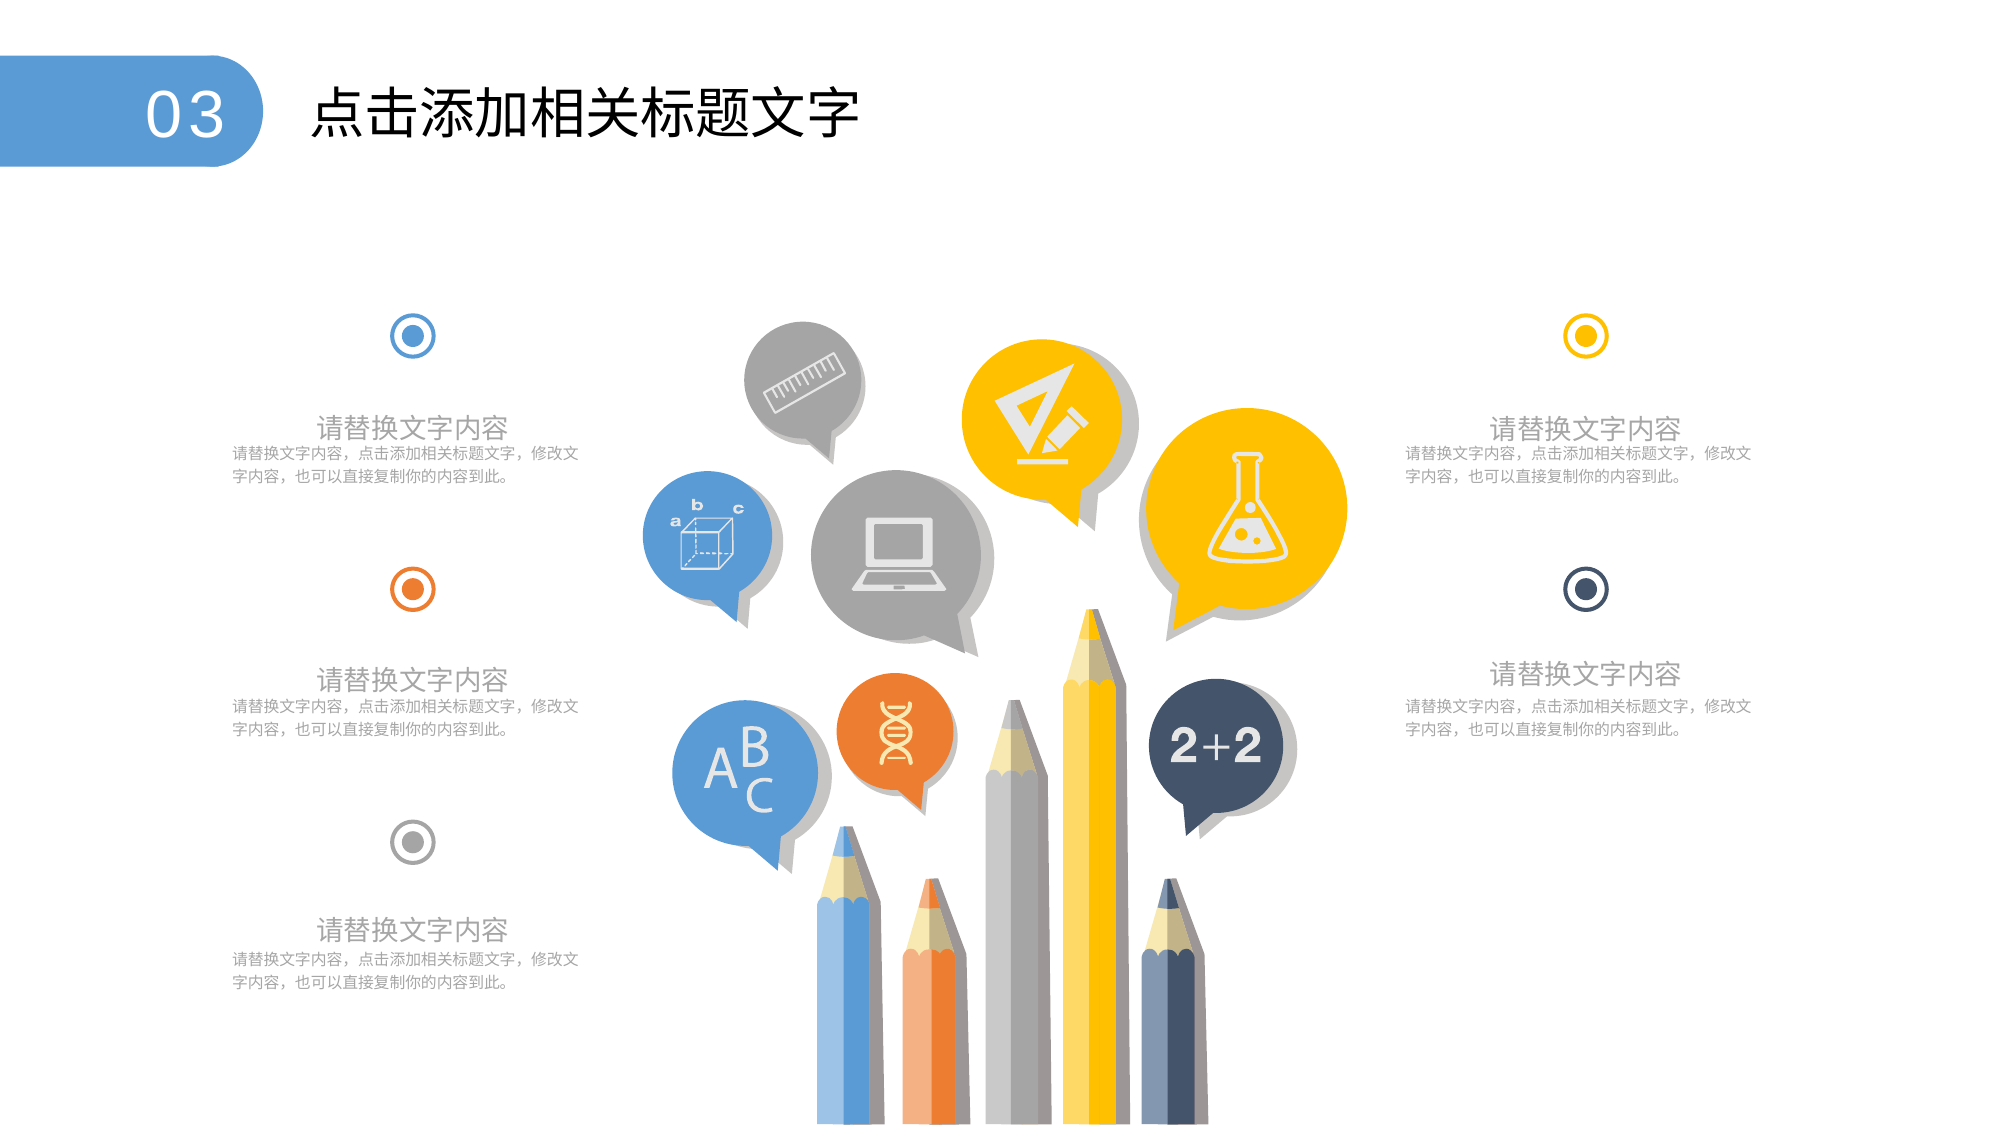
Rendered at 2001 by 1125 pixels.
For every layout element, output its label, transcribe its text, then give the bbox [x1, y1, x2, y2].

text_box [1390, 397, 1782, 494]
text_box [217, 649, 609, 747]
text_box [1148, 678, 1298, 840]
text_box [985, 699, 1052, 1125]
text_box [816, 826, 885, 1125]
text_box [1133, 398, 1358, 642]
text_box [902, 878, 971, 1125]
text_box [672, 700, 832, 874]
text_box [217, 397, 609, 494]
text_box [744, 321, 866, 465]
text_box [836, 672, 958, 816]
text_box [1141, 878, 1209, 1125]
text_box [1063, 609, 1131, 1125]
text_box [642, 471, 784, 629]
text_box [0, 55, 318, 167]
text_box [1563, 566, 1609, 612]
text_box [961, 339, 1139, 532]
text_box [390, 566, 436, 612]
text_box 点击添加相关标题文字 [318, 70, 910, 152]
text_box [1563, 313, 1609, 359]
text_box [390, 313, 436, 359]
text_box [1390, 643, 1782, 748]
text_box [801, 460, 1000, 658]
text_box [217, 898, 609, 1000]
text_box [390, 819, 436, 865]
